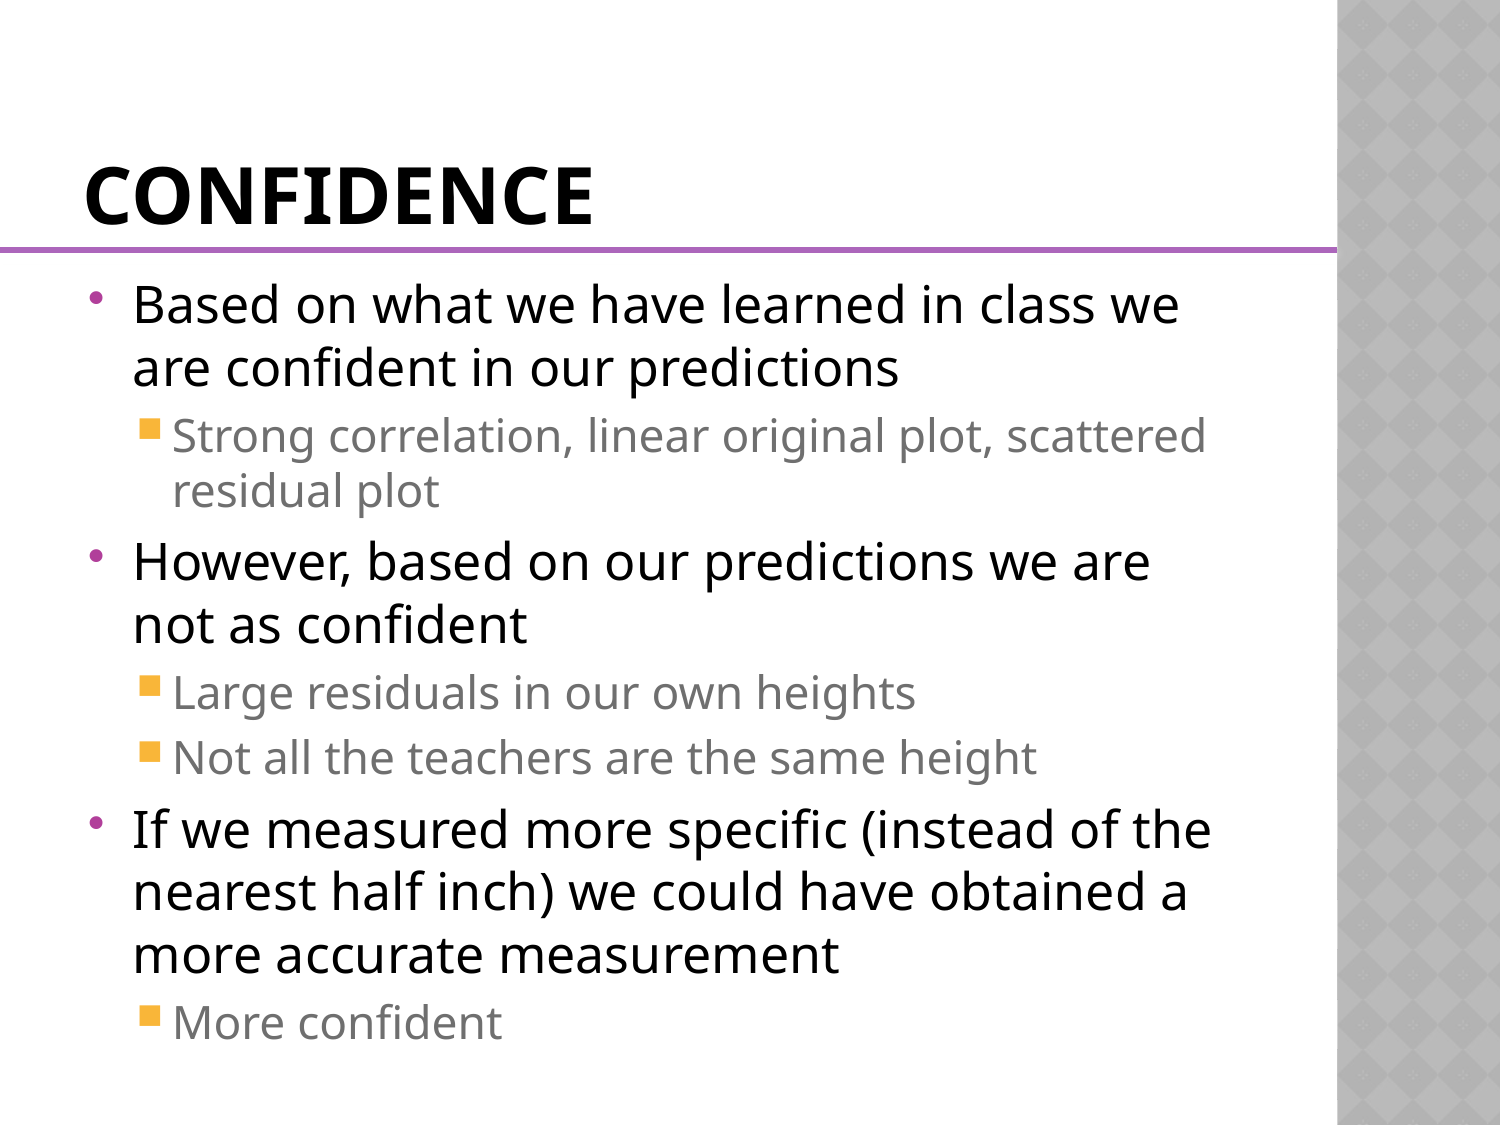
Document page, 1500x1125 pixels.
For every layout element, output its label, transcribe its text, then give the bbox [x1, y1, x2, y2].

list Based on what we have learned in class we are confident in our predictions Strong correlation, linear original plot, scattered residual plot However, based on our predictions we are not as confident Large residuals in our own heights Not all the teachers are the same height If we measured more specific (instead of the nearest half inch) we could have obtained a more accurate measurement More confident [75, 264, 1263, 1059]
title Confidence [75, 52, 1263, 240]
